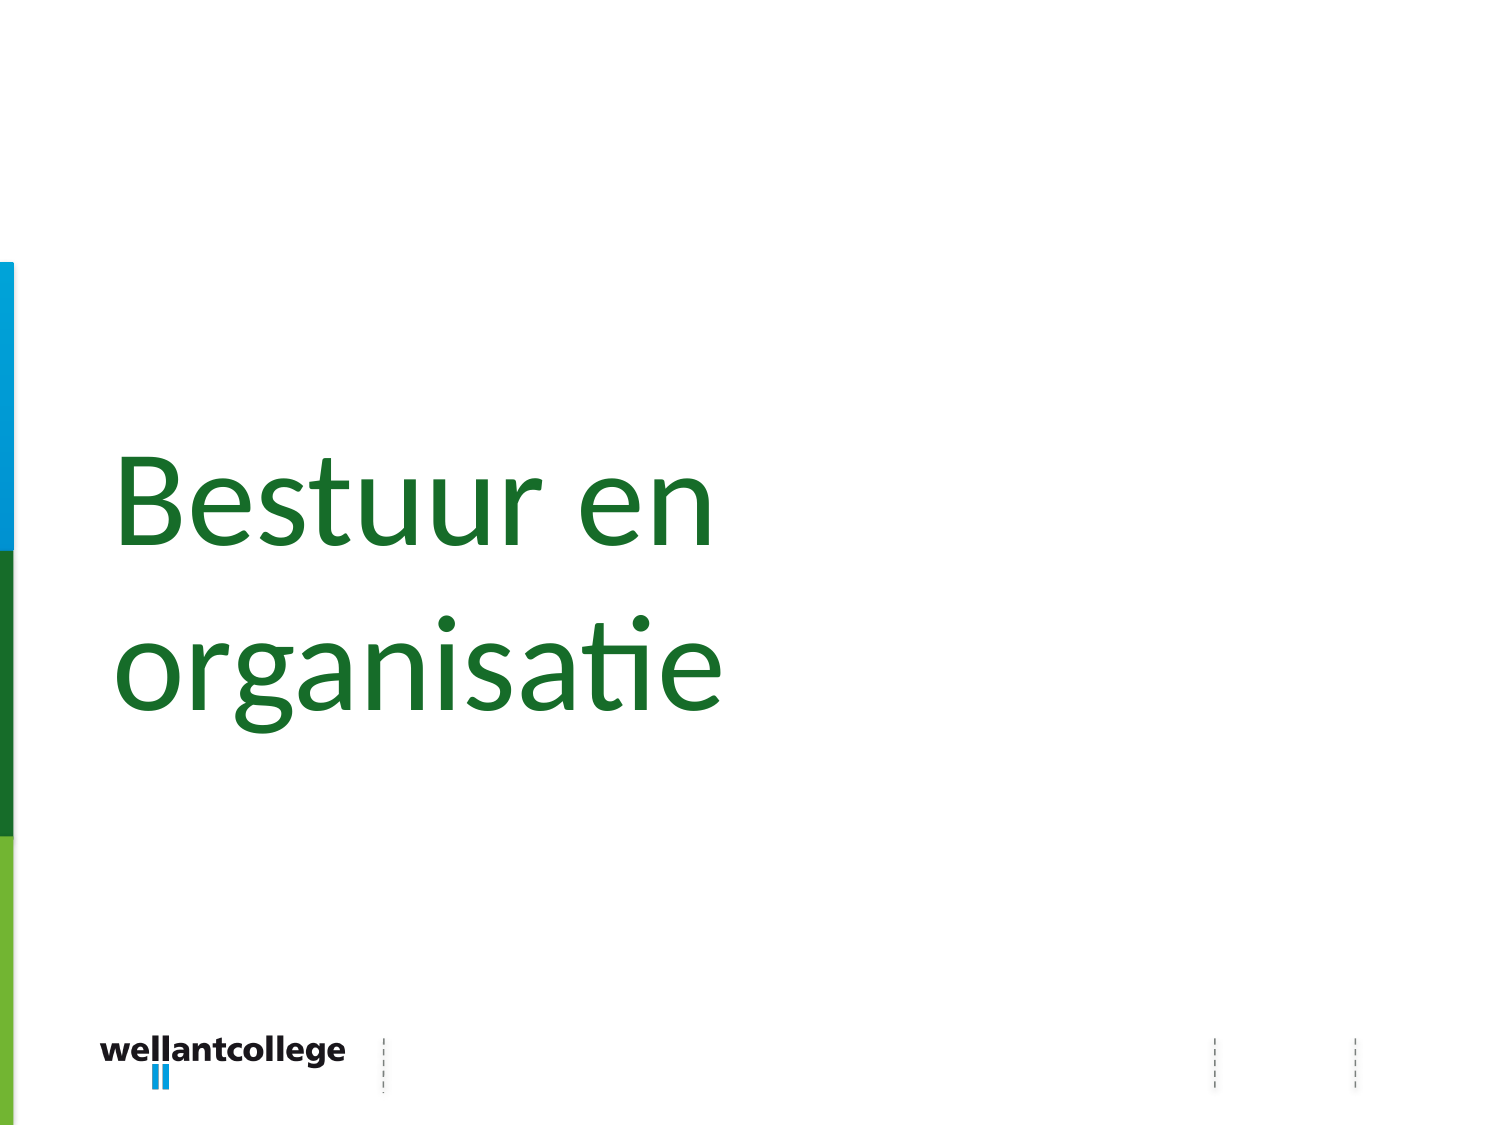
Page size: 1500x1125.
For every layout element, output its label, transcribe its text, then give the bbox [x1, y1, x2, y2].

title Bestuur en organisatie [112, 312, 1350, 738]
